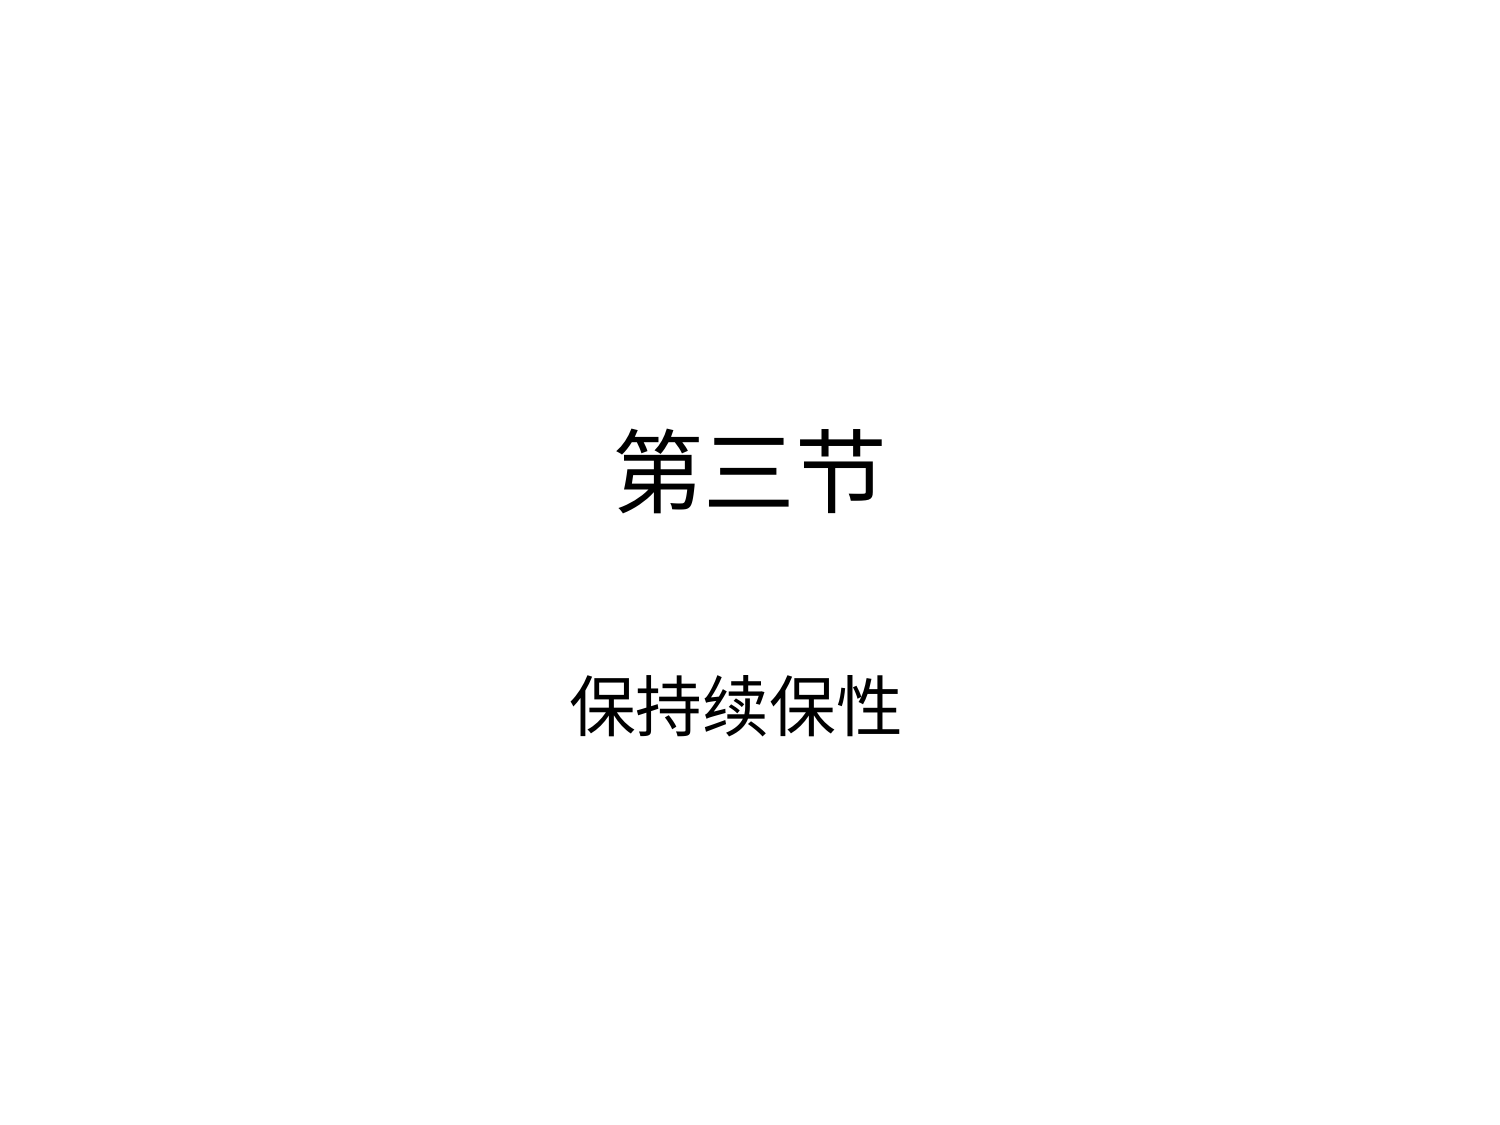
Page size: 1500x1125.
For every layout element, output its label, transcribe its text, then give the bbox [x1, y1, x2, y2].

title 第三节 [112, 349, 1388, 591]
subtitle 保持续保性 [218, 657, 1269, 945]
